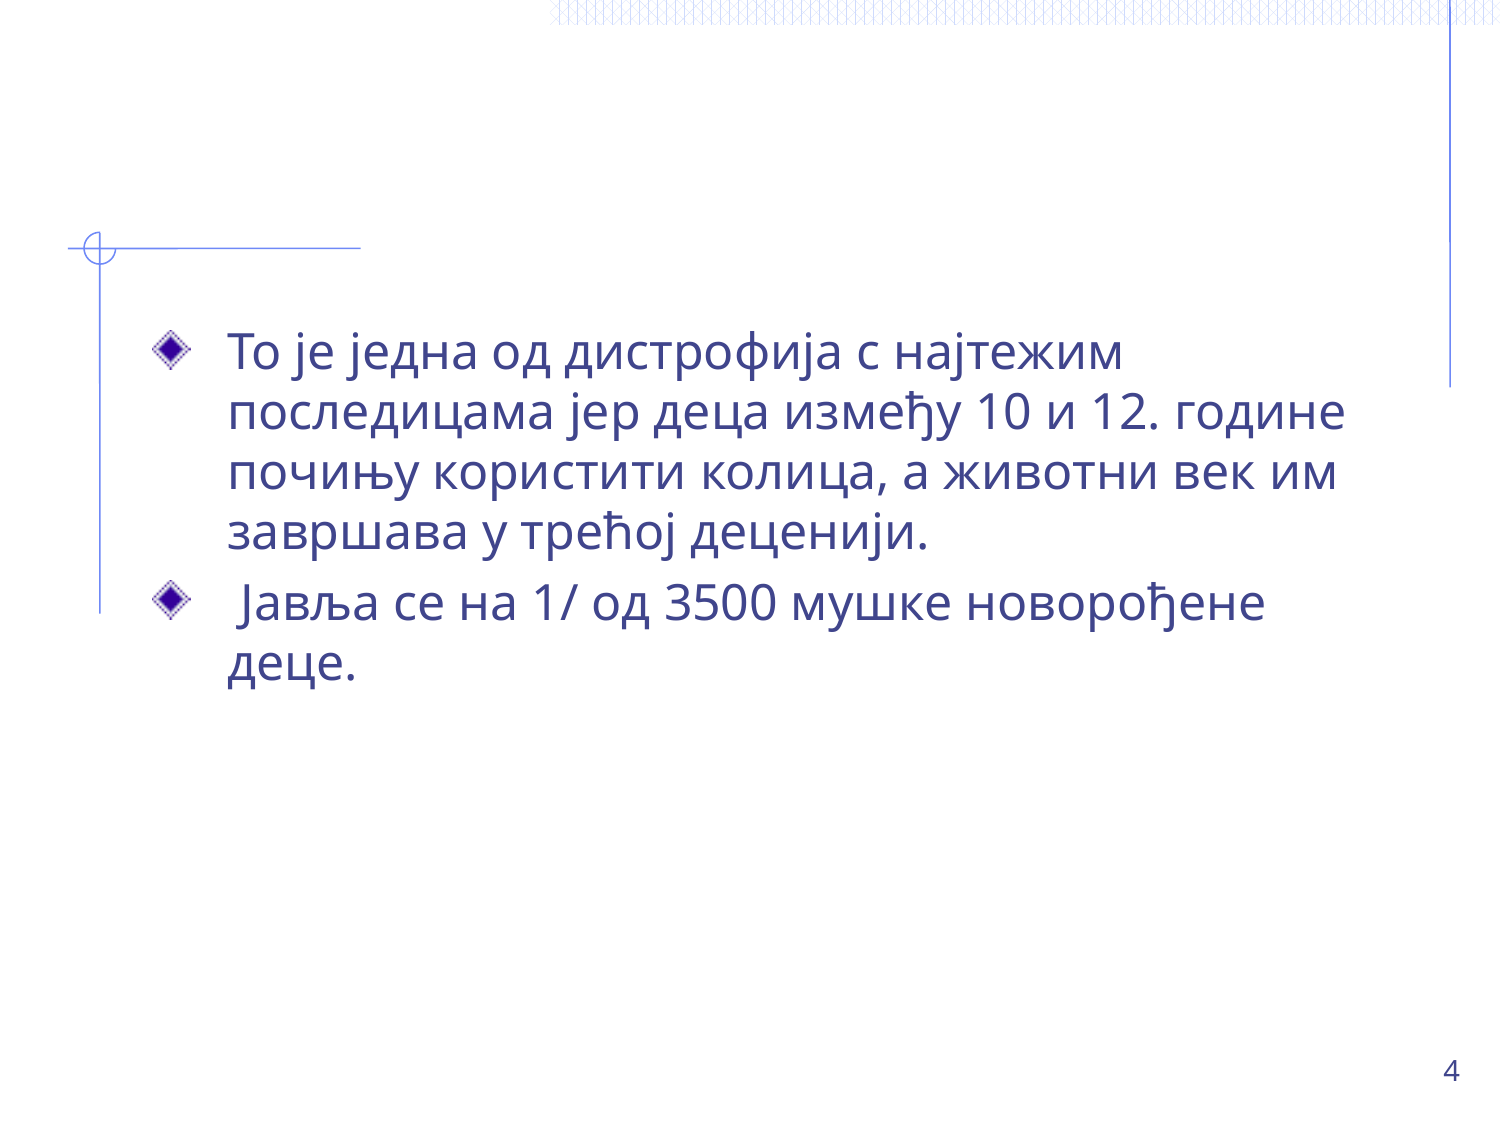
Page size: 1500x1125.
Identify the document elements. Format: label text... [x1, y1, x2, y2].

list То је једна од дистрофија с најтежим последицама јер деца између 10 и 12. године почињу користити колица, а животни век им завршава у трећој деценији. Јавља се на 1/ од 3500 мушке новорођене деце. [137, 312, 1413, 988]
picture [152, 580, 191, 620]
picture [152, 330, 191, 370]
slide_number 4 [1162, 1025, 1475, 1100]
